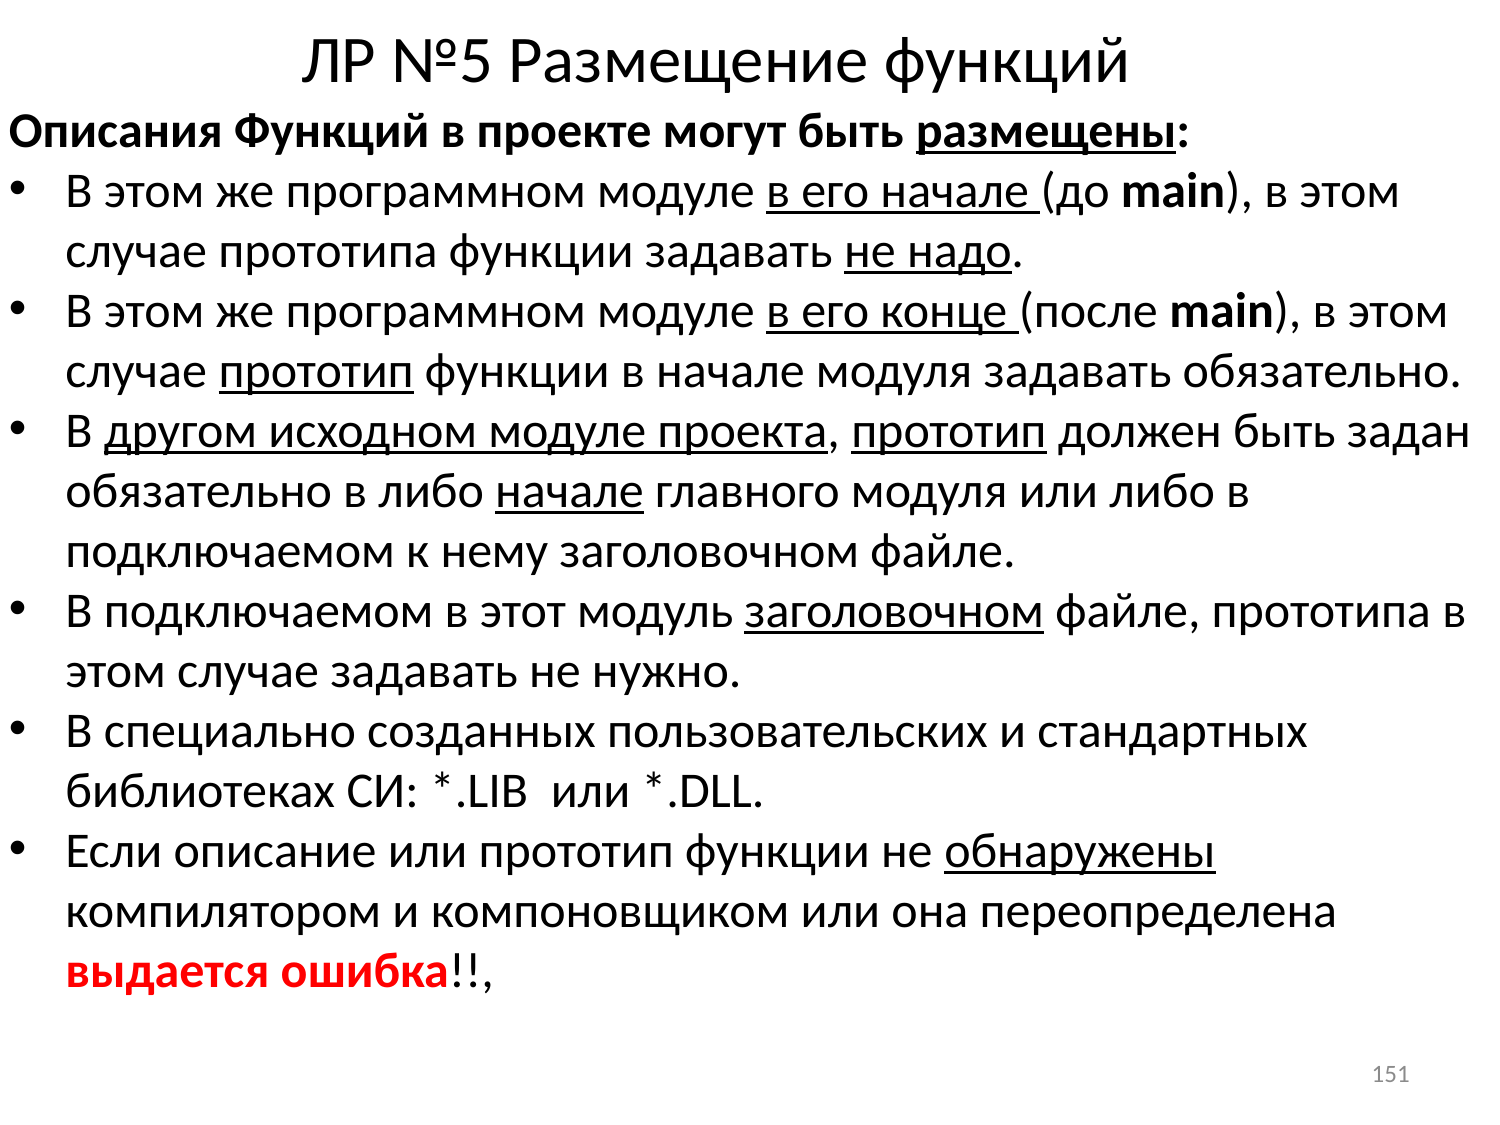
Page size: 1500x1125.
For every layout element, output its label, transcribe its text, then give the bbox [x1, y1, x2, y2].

text_box Описания Функций в проекте могут быть размещены: В этом же программном модуле в его начале (до main), в этом случае прототипа функции задавать не надо. В этом же программном модуле в его конце (после main), в этом случае прототип функции в начале модуля задавать обязательно. В другом исходном модуле проекта, прототип должен быть задан обязательно в либо начале главного модуля или либо в подключаемом к нему заголовочном файле. В подключаемом в этот модуль заголовочном файле, прототипа в этом случае задавать не нужно. В специально созданных пользовательских и стандартных библиотеках СИ: *.LIB или *.DLL. Если описание или прототип функции не обнаружены компилятором и компоновщиком или она переопределена выдается ошибка!!, [0, 89, 1500, 1012]
title ЛР №5 Размещение функций [135, 9, 1297, 89]
slide_number 151 [1074, 1042, 1425, 1103]
